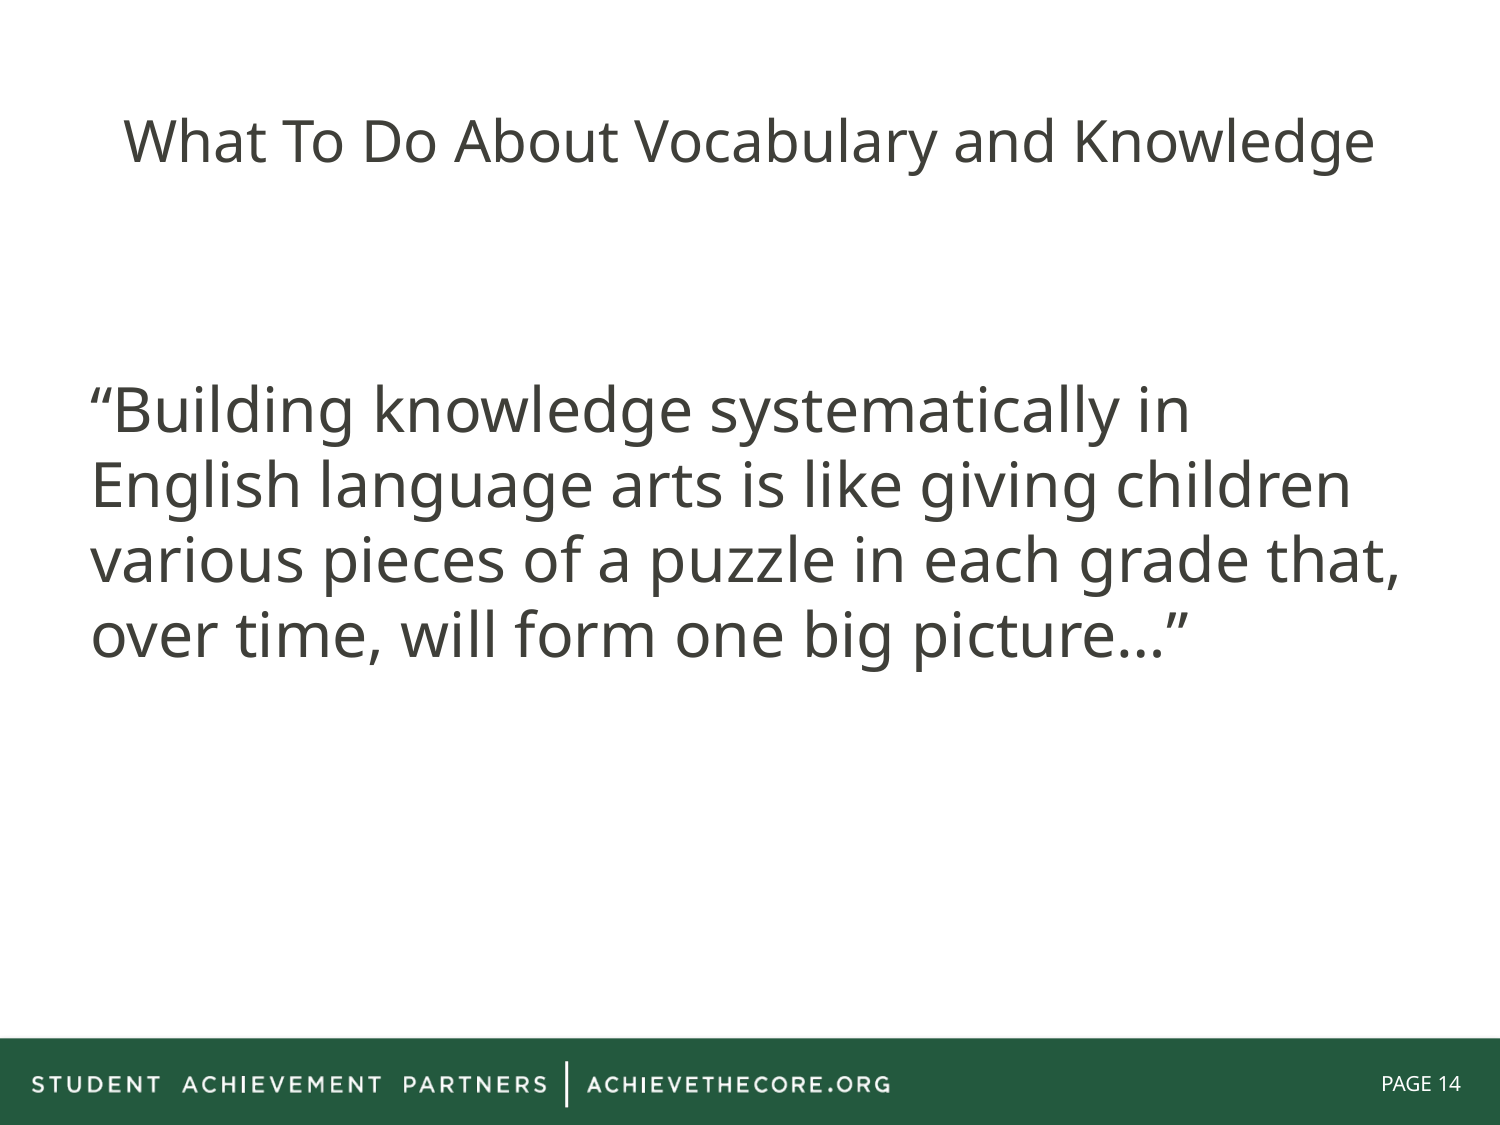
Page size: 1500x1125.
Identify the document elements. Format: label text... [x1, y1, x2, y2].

title What To Do About Vocabulary and Knowledge [75, 45, 1425, 233]
list “Building knowledge systematically in English language arts is like giving children various pieces of a puzzle in each grade that, over time, will form one big picture…” [75, 275, 1425, 1018]
